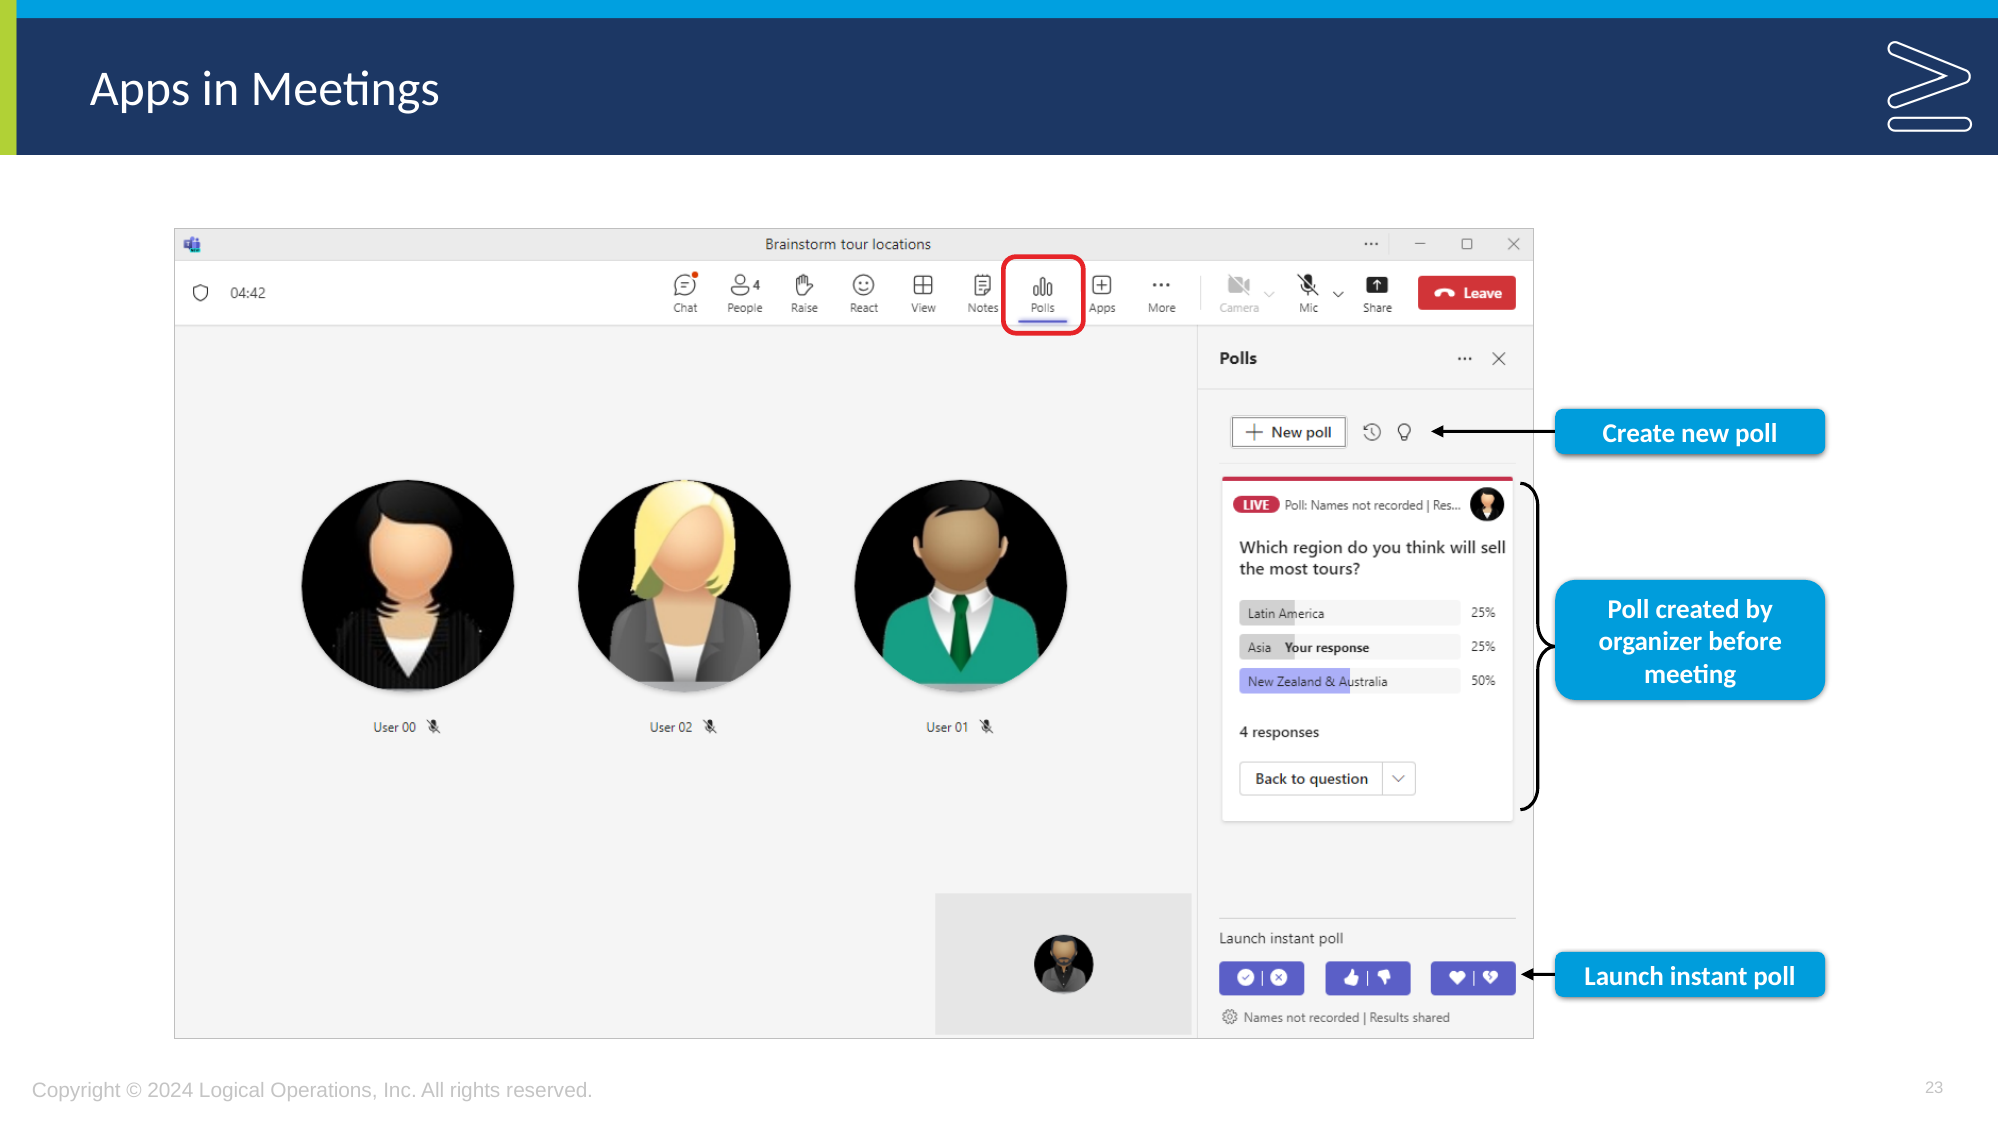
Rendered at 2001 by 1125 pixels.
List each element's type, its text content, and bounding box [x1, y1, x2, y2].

picture [0, 0, 74, 155]
slide_number 23 [1491, 1057, 1959, 1118]
title Apps in Meetings [74, 16, 1850, 155]
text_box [174, 227, 1826, 1040]
picture [1850, 19, 1998, 155]
